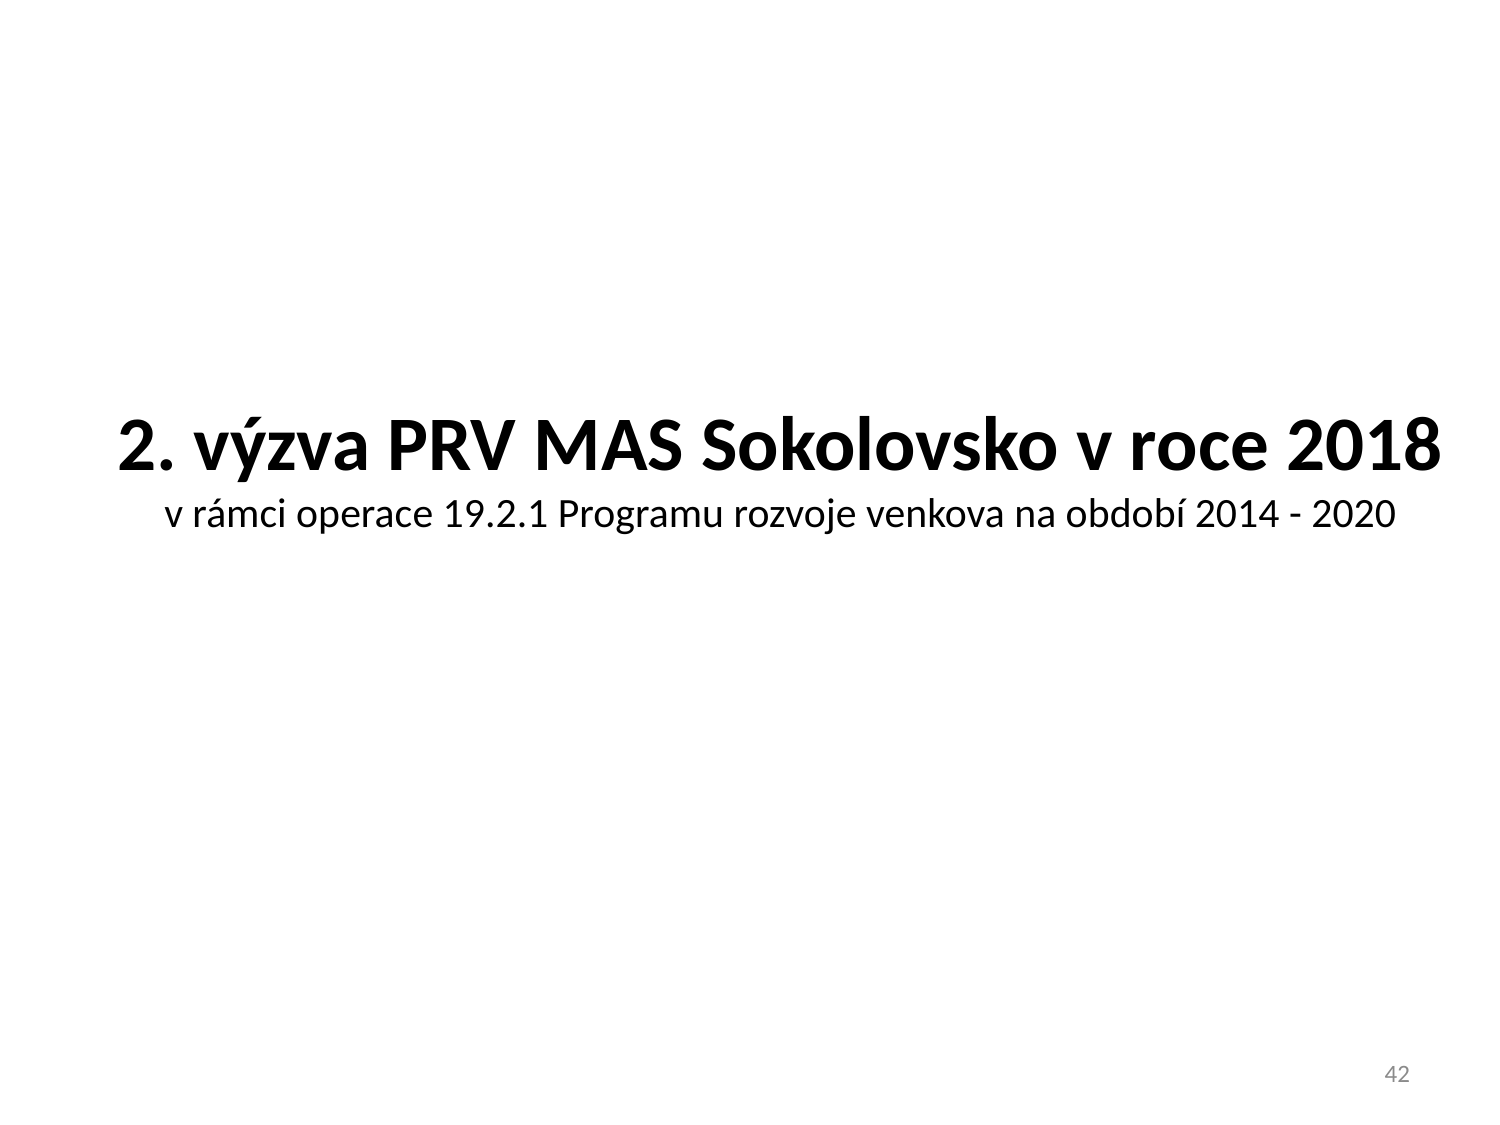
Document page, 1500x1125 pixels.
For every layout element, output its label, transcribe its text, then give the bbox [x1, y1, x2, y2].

slide_number 42 [1074, 1042, 1425, 1103]
text_box 2. výzva PRV MAS Sokolovsko v roce 2018 v rámci operace 19.2.1 Programu rozvoje venkova na období 2014 - 2020 [0, 366, 1500, 563]
